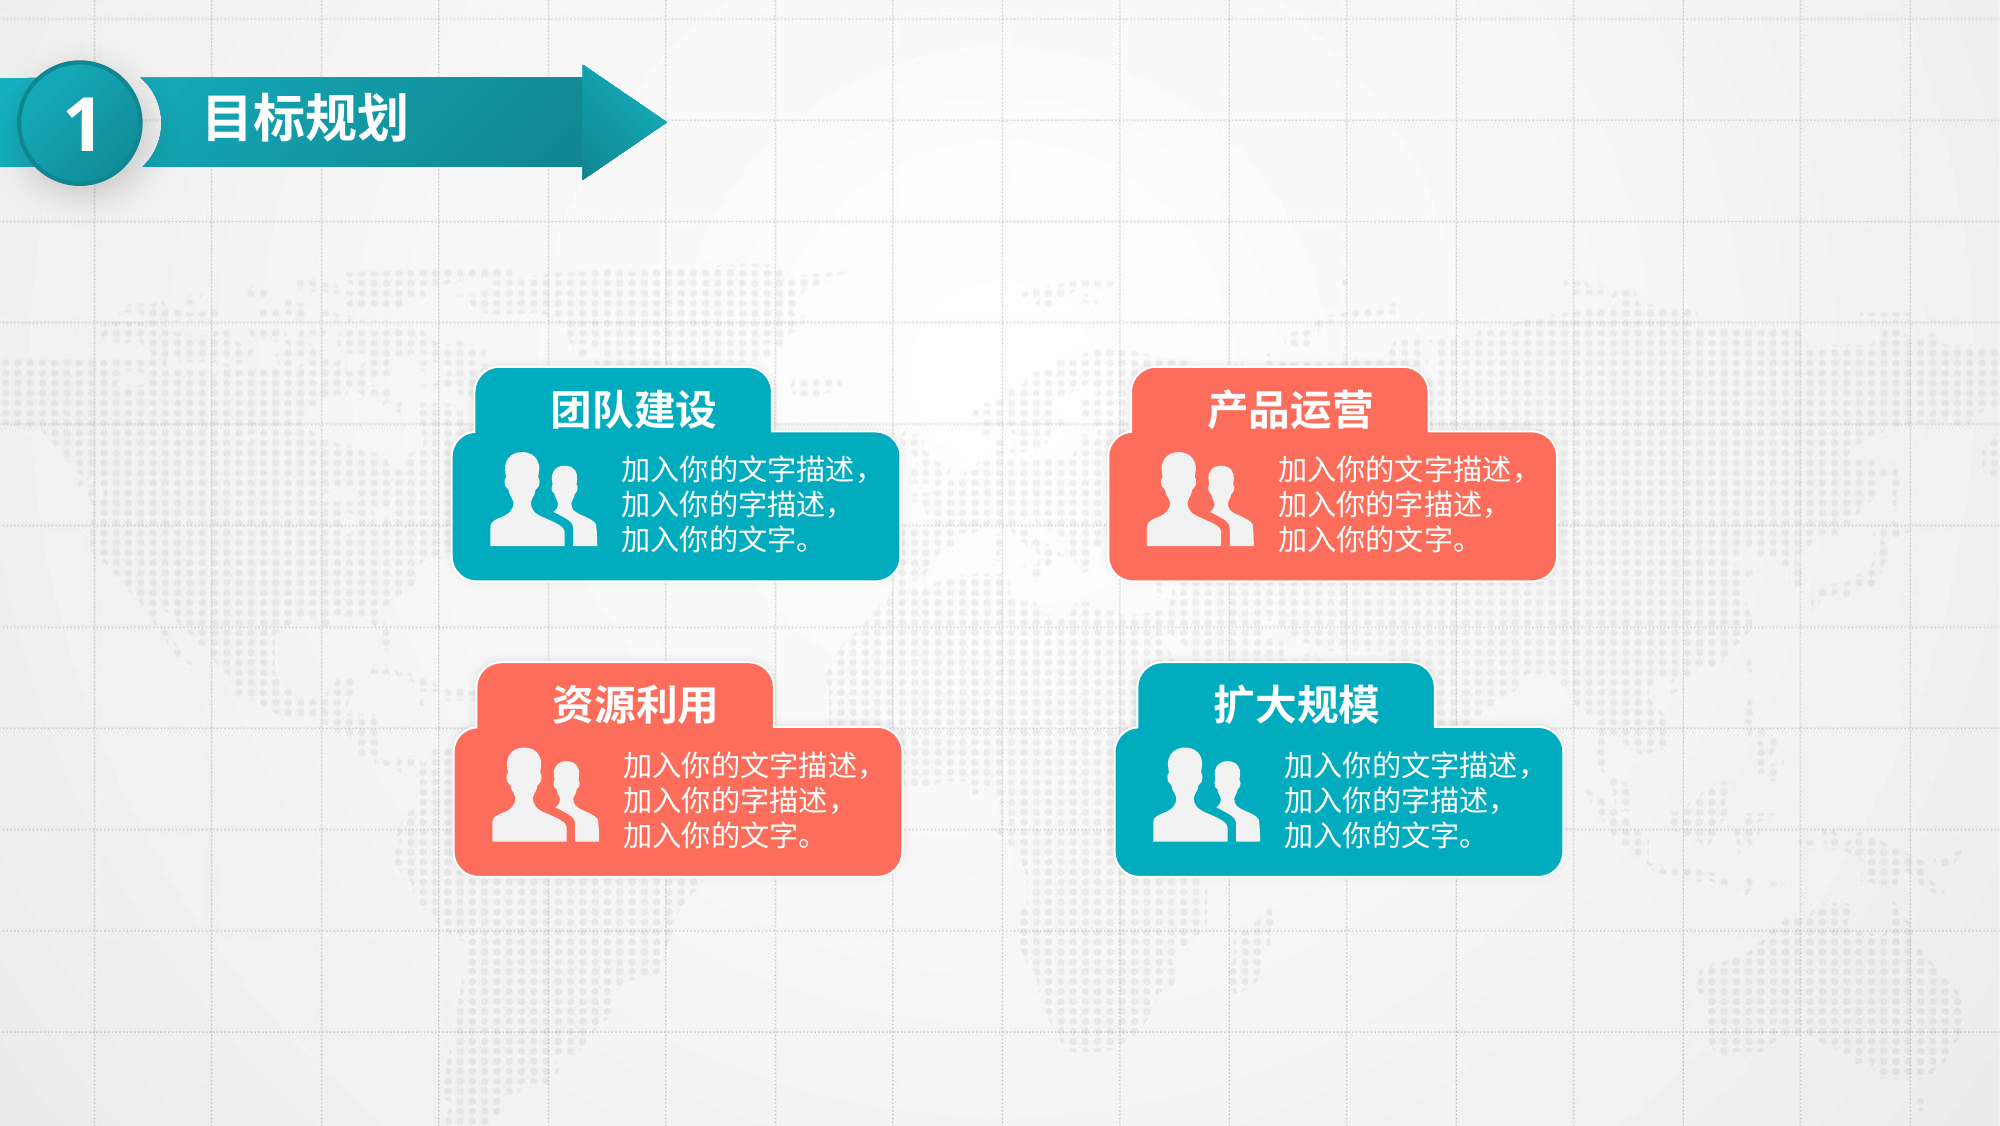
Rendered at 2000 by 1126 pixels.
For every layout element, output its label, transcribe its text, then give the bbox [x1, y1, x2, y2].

text_box [450, 365, 902, 583]
picture [0, 0, 2000, 1126]
text_box [553, 770, 600, 842]
text_box [1113, 661, 1565, 879]
text_box 团队建设 [535, 383, 749, 475]
text_box [1214, 770, 1261, 842]
text_box [1208, 475, 1254, 547]
text_box [1153, 747, 1228, 842]
text_box [55, 180, 104, 185]
text_box 扩大规模 [1198, 679, 1412, 770]
text_box [1146, 452, 1222, 547]
text_box 加入你的文字描述，加入你的字描述，加入你的文字。 [606, 451, 891, 542]
text_box [551, 475, 598, 547]
text_box 加入你的文字描述，加入你的字描述，加入你的文字。 [608, 746, 893, 838]
text_box 加入你的文字描述，加入你的字描述，加入你的文字。 [1269, 746, 1553, 838]
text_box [0, 64, 667, 180]
text_box 资源利用 [537, 679, 751, 770]
text_box [452, 661, 904, 879]
text_box [1107, 365, 1559, 583]
text_box 产品运营 [1192, 383, 1405, 475]
text_box 加入你的文字描述，加入你的字描述，加入你的文字。 [1263, 451, 1547, 542]
text_box [490, 452, 565, 547]
text_box [492, 747, 567, 842]
